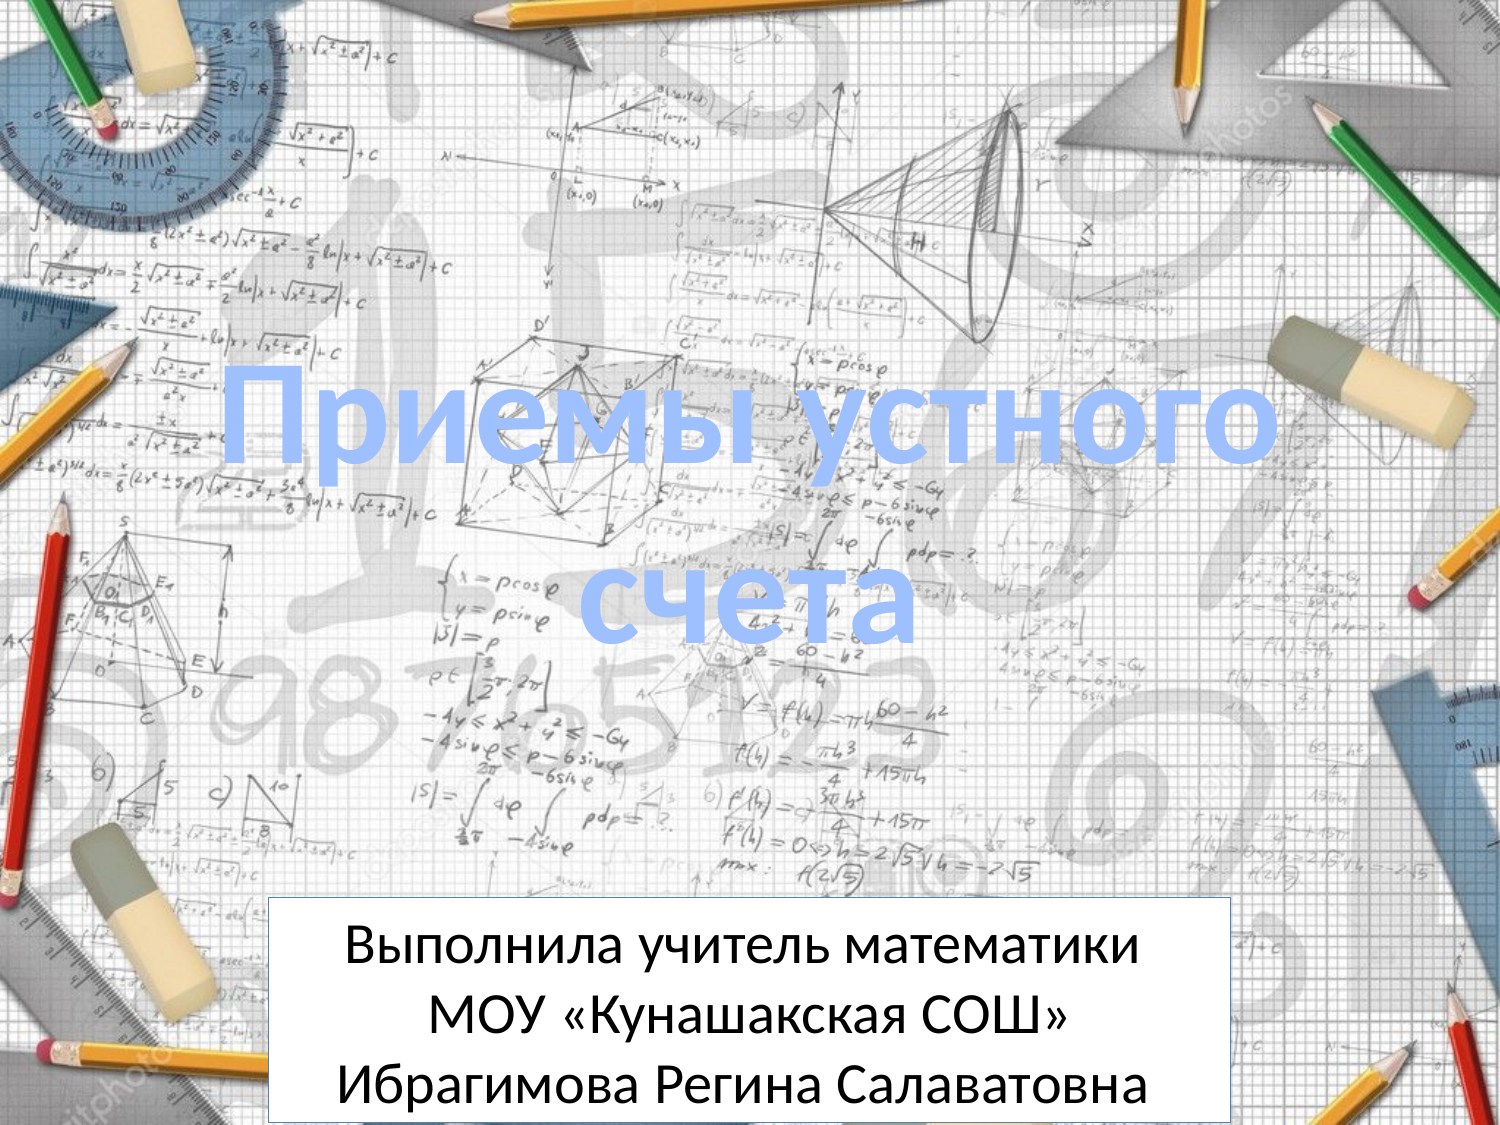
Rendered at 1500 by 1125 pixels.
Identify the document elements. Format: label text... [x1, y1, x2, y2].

text_box Выполнила учитель математики МОУ «Кунашакская СОШ» Ибрагимова Регина Салаватовна [268, 897, 1231, 1123]
title Приемы устного счета [112, 373, 1388, 615]
picture [0, 0, 1500, 1125]
